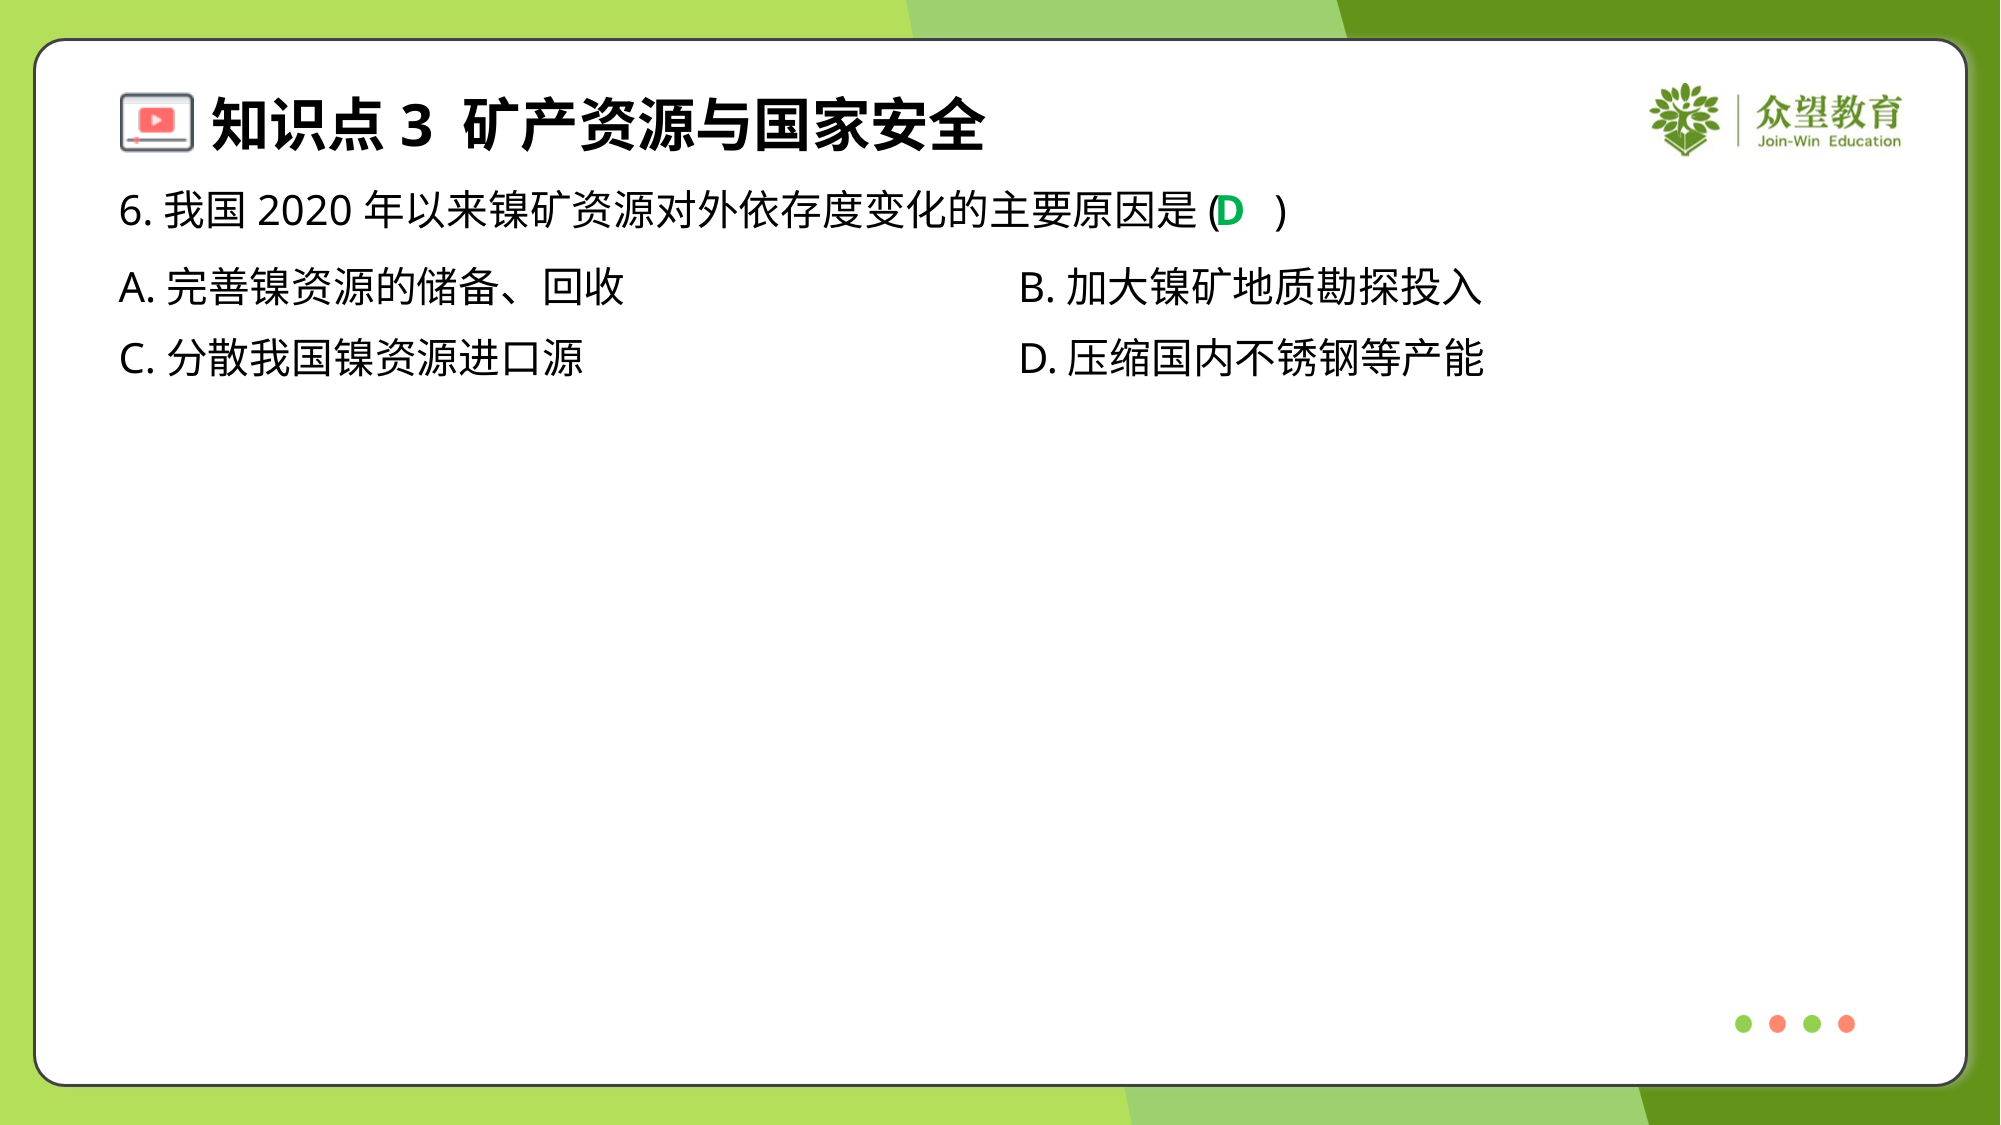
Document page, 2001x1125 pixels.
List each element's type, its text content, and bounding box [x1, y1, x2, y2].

text_box D [1198, 158, 1262, 226]
text_box A.完善镍资源的储备、回收 B.加大镍矿地质勘探投入 C.分散我国镍资源进口源 D.压缩国内不锈钢等产能 [118, 235, 1883, 374]
text_box 6.我国2020年以来镍矿资源对外依存度变化的主要原因是( ) [1262, 158, 1883, 226]
text_box 6.我国2020年以来镍矿资源对外依存度变化的主要原因是( ) [118, 158, 1198, 226]
picture [0, 0, 2000, 1125]
